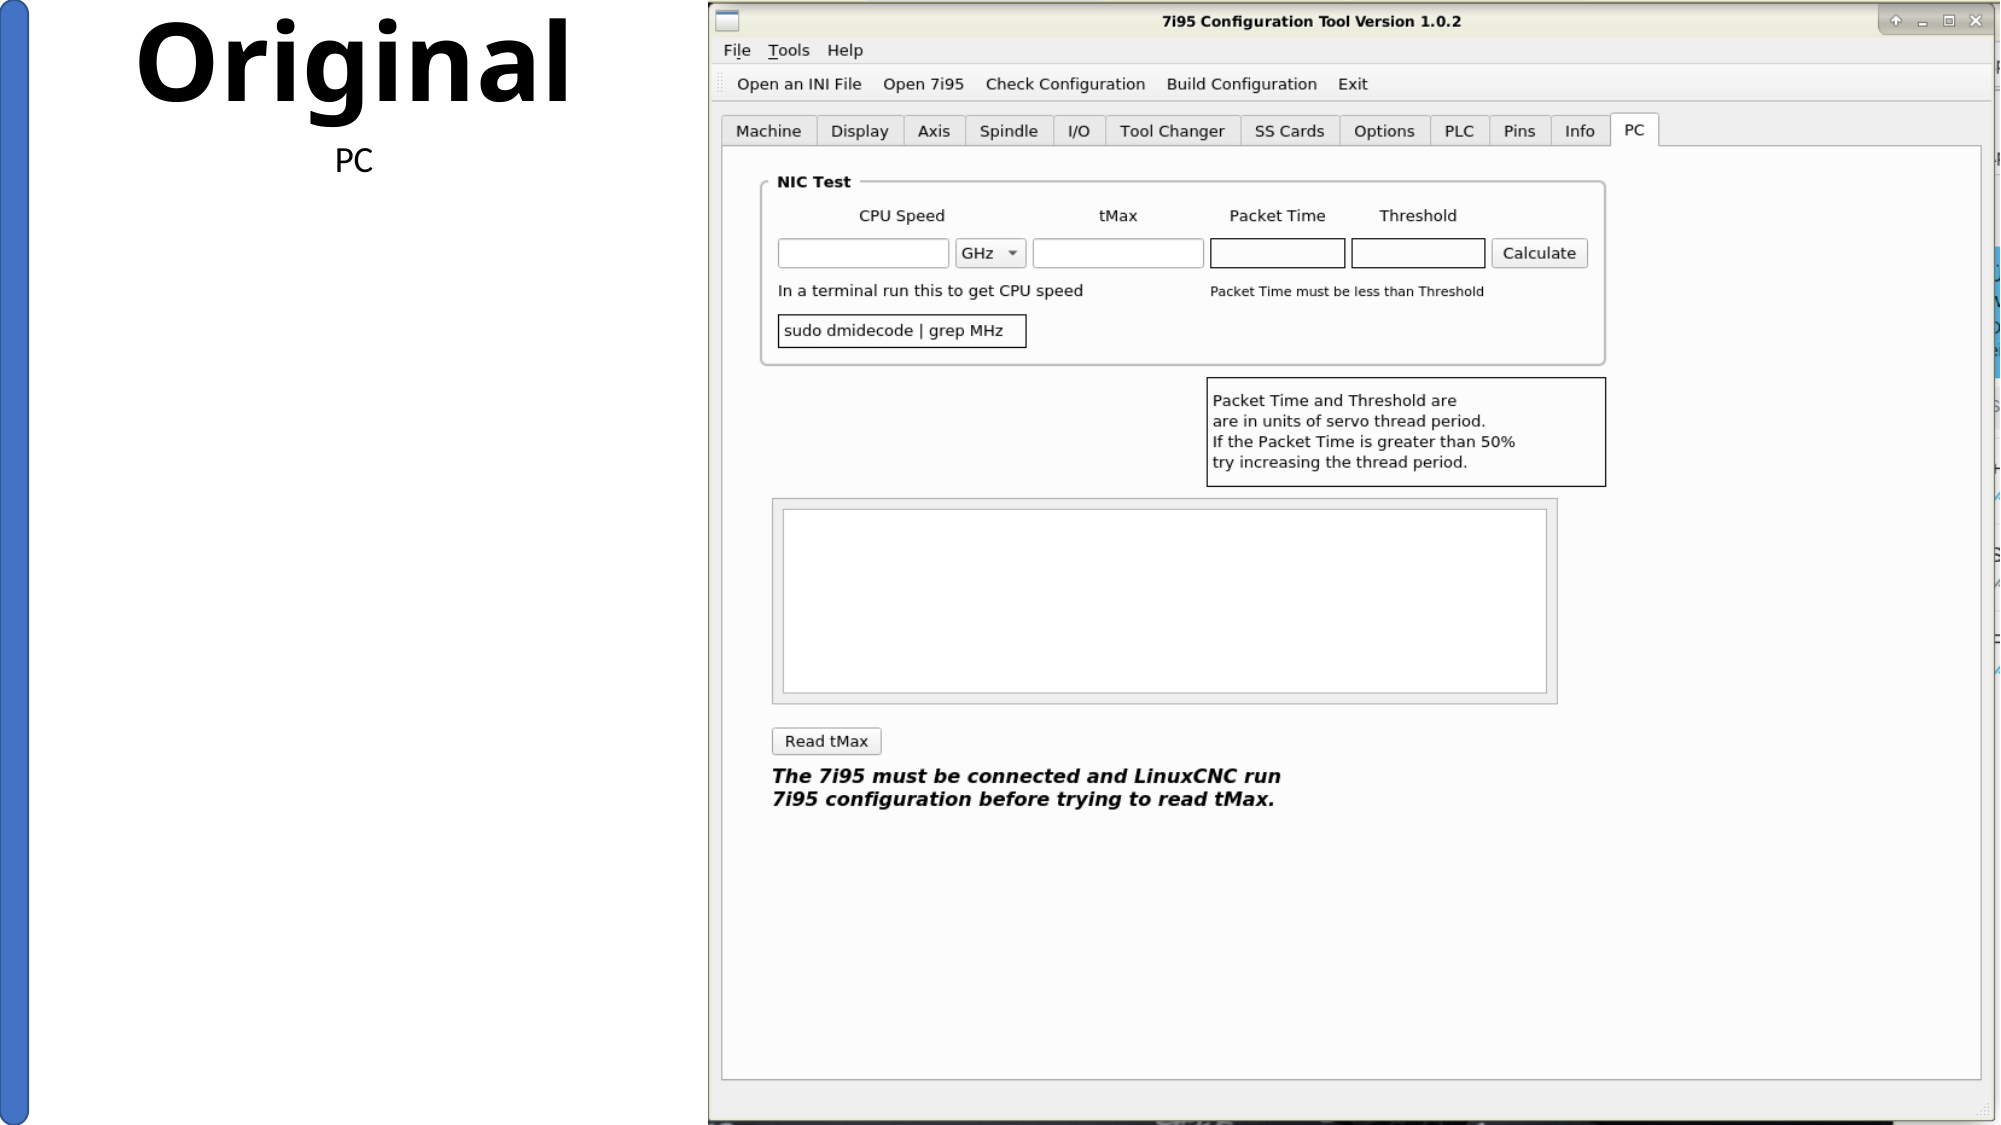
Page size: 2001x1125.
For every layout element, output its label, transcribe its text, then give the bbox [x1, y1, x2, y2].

text_box [0, 0, 30, 1125]
title Original [22, 0, 708, 132]
subtitle PC [30, 132, 708, 189]
picture [708, 0, 2000, 1125]
